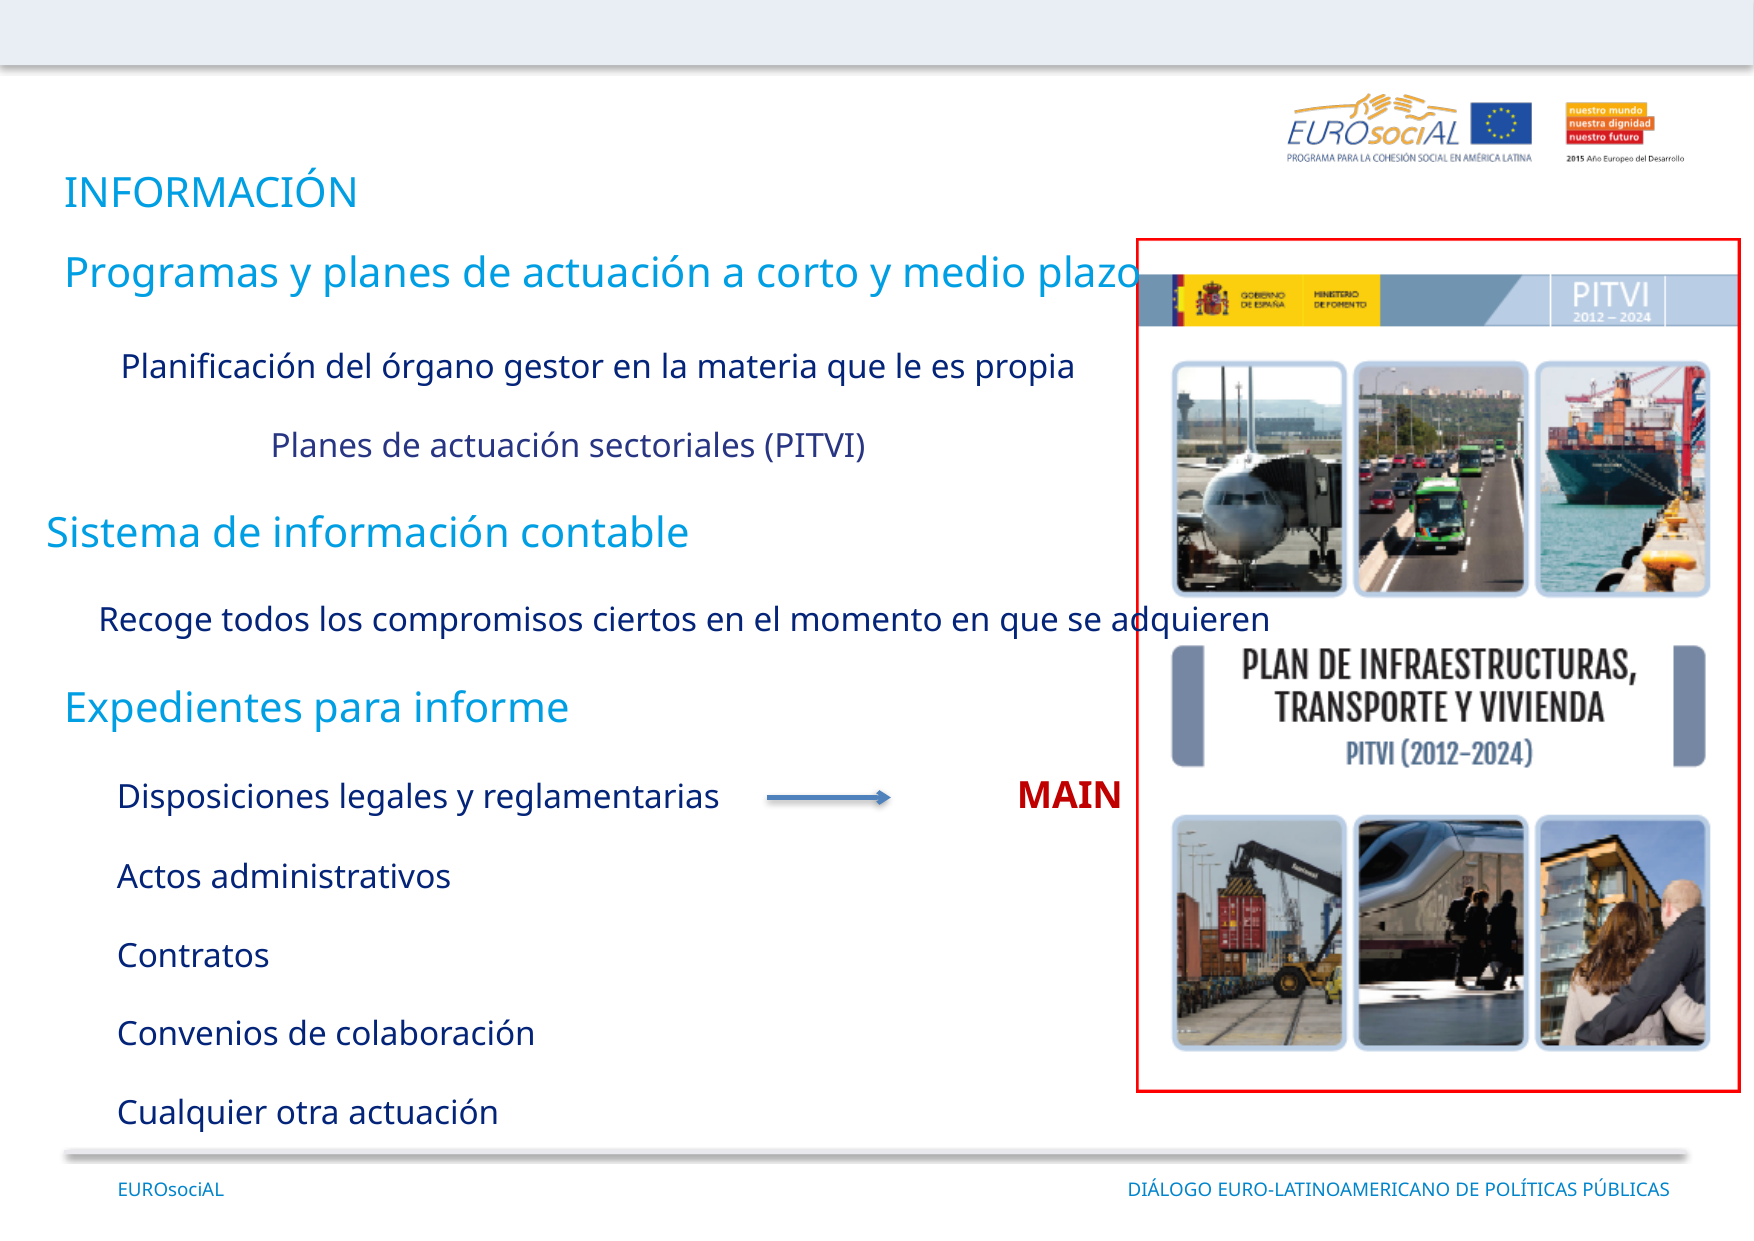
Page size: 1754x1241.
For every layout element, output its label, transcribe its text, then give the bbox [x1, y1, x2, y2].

text_box Disposiciones legales y reglamentarias MAIN Actos administrativos Contratos Convenios de colaboración Cualquier otra actuación [116, 750, 1598, 1133]
text_box Recoge todos los compromisos ciertos en el momento en que se adquieren [98, 573, 1131, 671]
text_box Planificación del órgano gestor en la materia que le es propia Planes de actuación sectoriales (PITVI) [120, 320, 1131, 498]
picture [1278, 88, 1692, 173]
text_box Programas y planes de actuación a corto y medio plazo [49, 238, 1135, 314]
picture [1136, 238, 1741, 1094]
text_box Sistema de información contable [32, 498, 1131, 574]
text_box Expedientes para informe [49, 673, 1131, 748]
text_box INFORMACIÓN [49, 158, 1628, 233]
